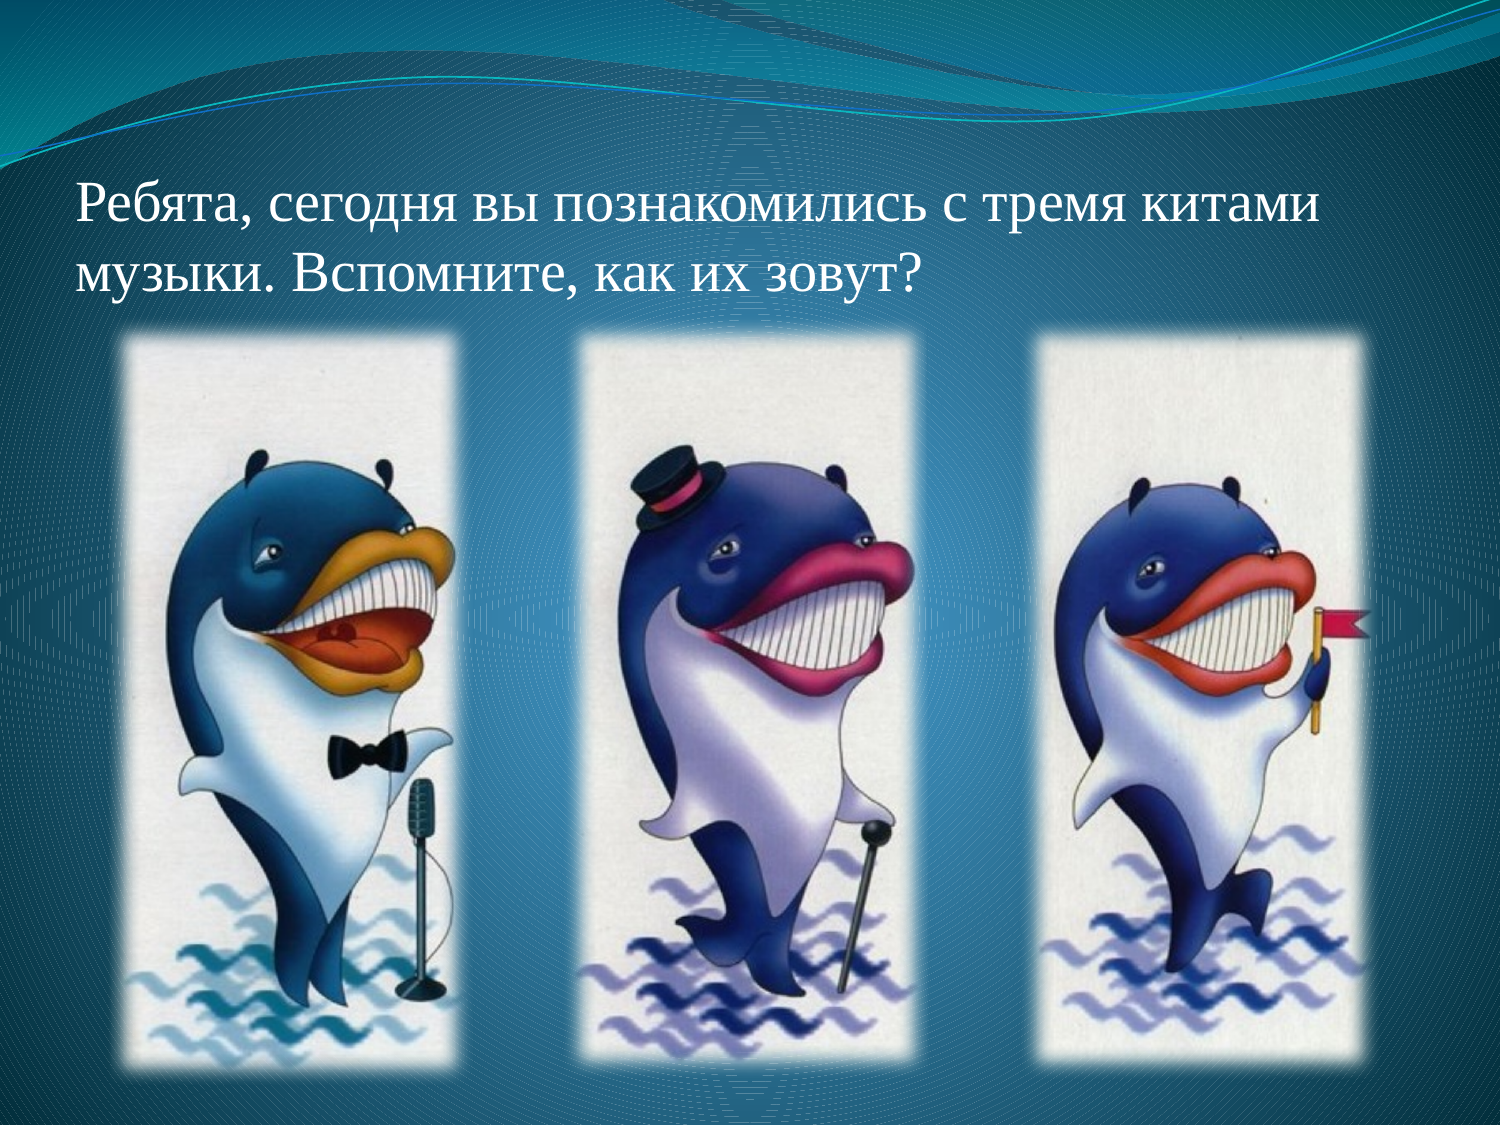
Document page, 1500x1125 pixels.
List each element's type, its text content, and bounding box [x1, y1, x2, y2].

picture [562, 316, 932, 1079]
picture [1019, 316, 1381, 1079]
picture [105, 316, 475, 1086]
title Ребята, сегодня вы познакомились с тремя китами музыки. Вспомните, как их зовут? [75, 115, 1438, 303]
